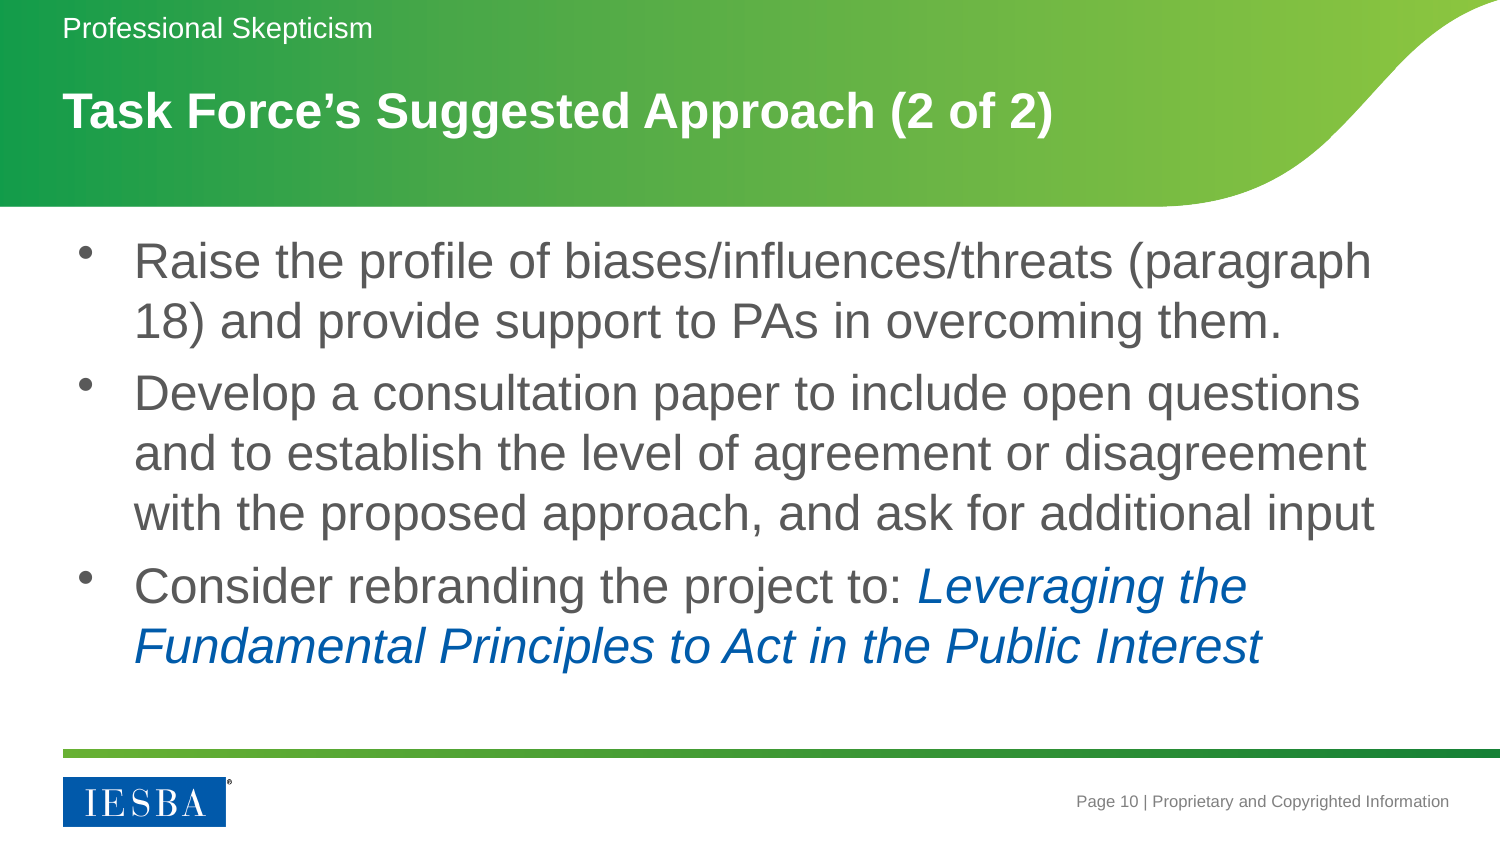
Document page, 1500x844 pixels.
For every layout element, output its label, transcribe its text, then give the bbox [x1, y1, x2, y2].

subtitle Professional Skepticism [62, 9, 500, 38]
list Raise the profile of biases/influences/threats (paragraph 18) and provide support to PAs in overcoming them. Develop a consultation paper to include open questions and to establish the level of agreement or disagreement with the proposed approach, and ask for additional input Consider rebranding the project to: Leveraging the Fundamental Principles to Act in the Public Interest [62, 220, 1450, 724]
picture [0, 0, 1500, 207]
title Task Force’s Suggested Approach (2 of 2) [62, 75, 1300, 142]
picture [63, 777, 232, 827]
